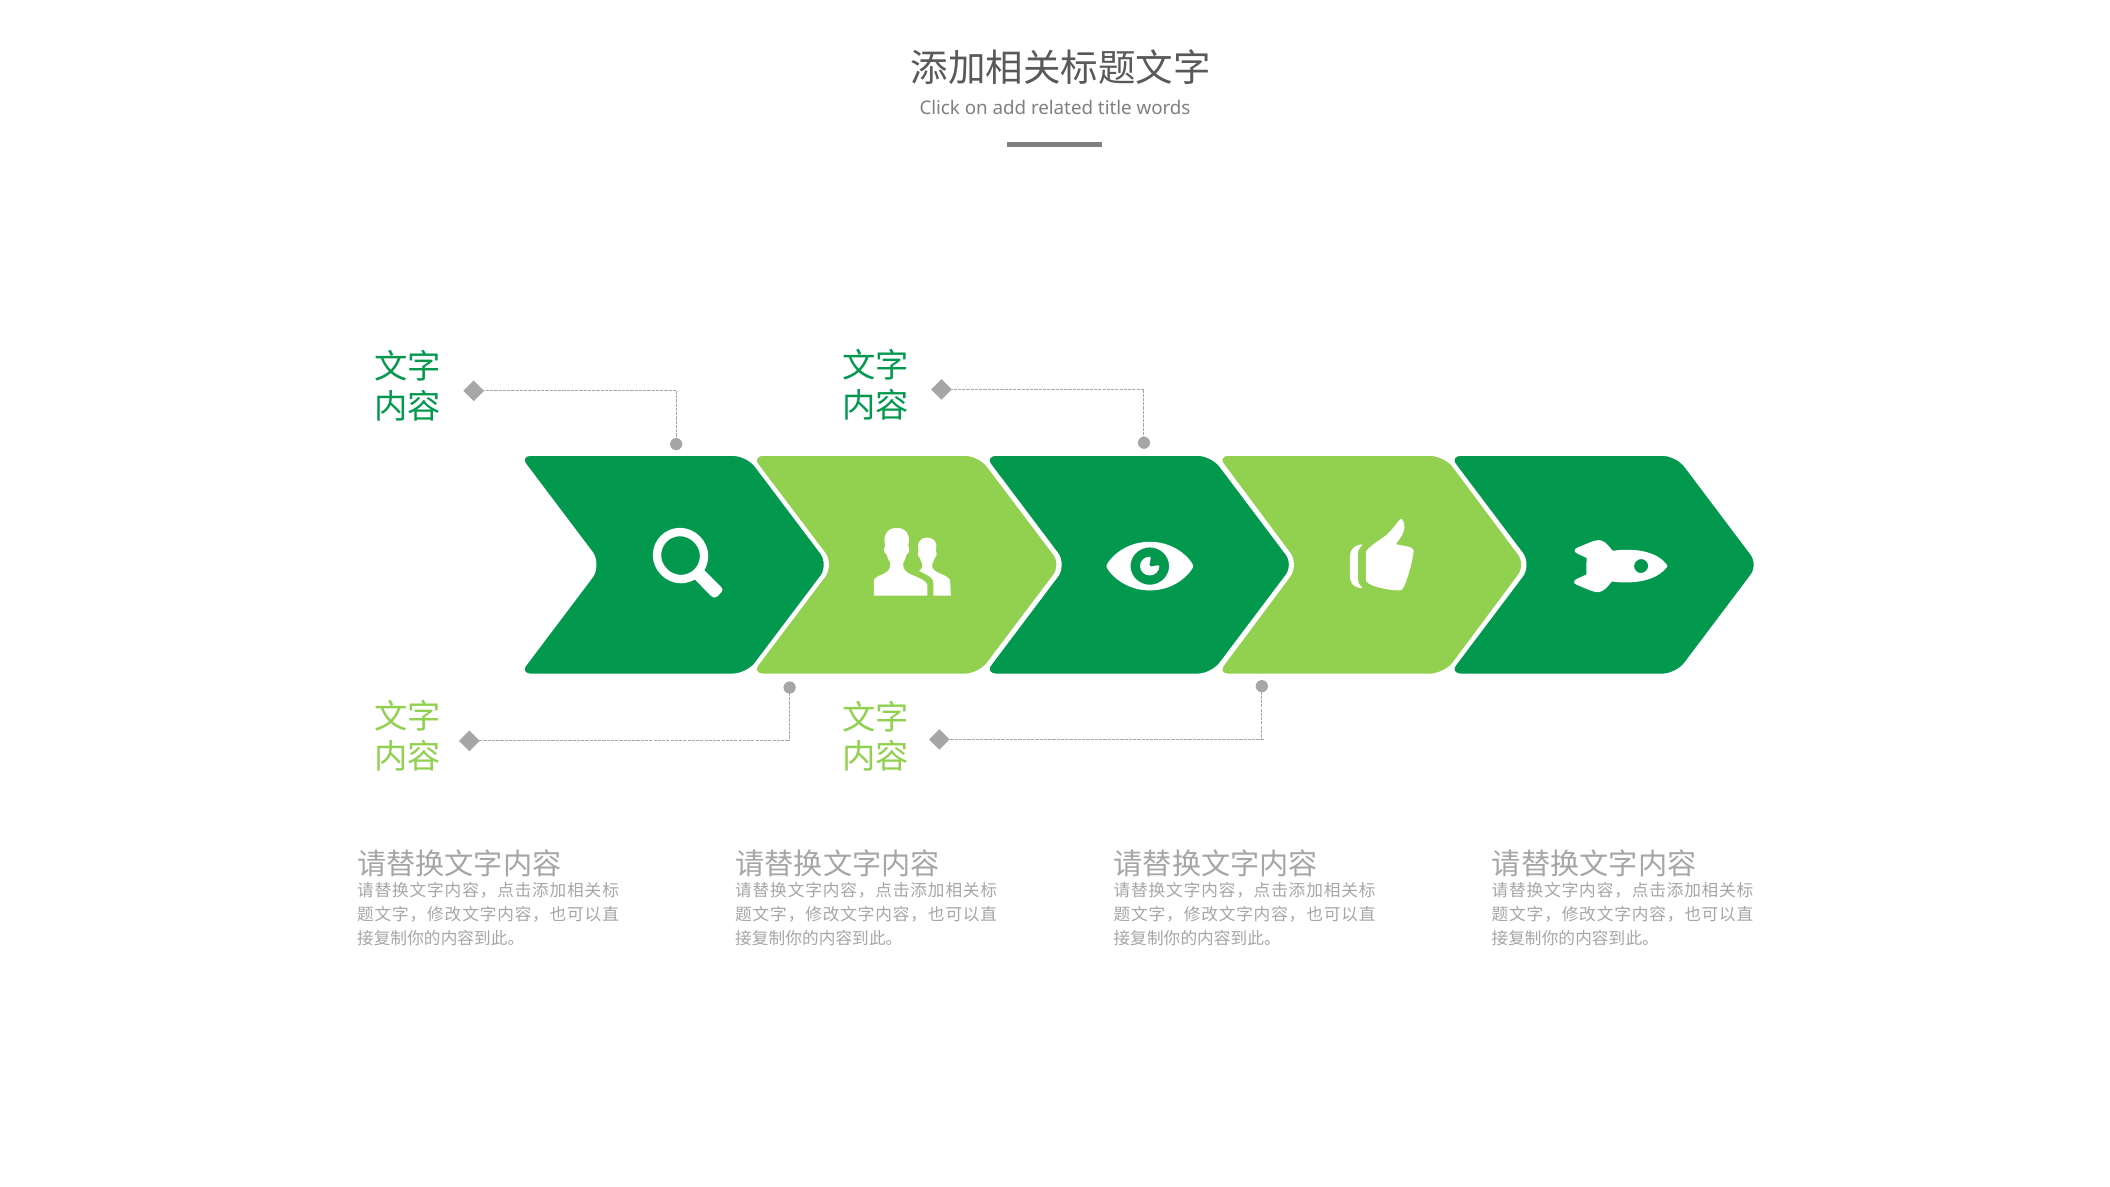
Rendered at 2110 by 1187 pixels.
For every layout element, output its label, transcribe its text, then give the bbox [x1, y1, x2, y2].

text_box 文字内容 [834, 695, 917, 776]
text_box 文字内容 [366, 345, 449, 426]
text_box 请替换文字内容，点击添加相关标题文字，修改文字内容，也可以直接复制你的内容到此。 [1491, 876, 1754, 948]
text_box 请替换文字内容，点击添加相关标题文字，修改文字内容，也可以直接复制你的内容到此。 [735, 876, 998, 948]
text_box 请替换文字内容，点击添加相关标题文字，修改文字内容，也可以直接复制你的内容到此。 [357, 876, 620, 948]
text_box 请替换文字内容 [357, 838, 570, 876]
text_box 文字内容 [366, 695, 449, 775]
text_box 请替换文字内容 [1491, 838, 1704, 876]
text_box 请替换文字内容 [1113, 838, 1326, 876]
text_box Click on add related title words [877, 89, 1232, 124]
text_box 请替换文字内容 [735, 838, 948, 876]
text_box 文字内容 [834, 343, 917, 424]
text_box 请替换文字内容，点击添加相关标题文字，修改文字内容，也可以直接复制你的内容到此。 [1113, 876, 1376, 948]
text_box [520, 454, 1757, 676]
text_box 添加相关标题文字 [877, 37, 1245, 95]
